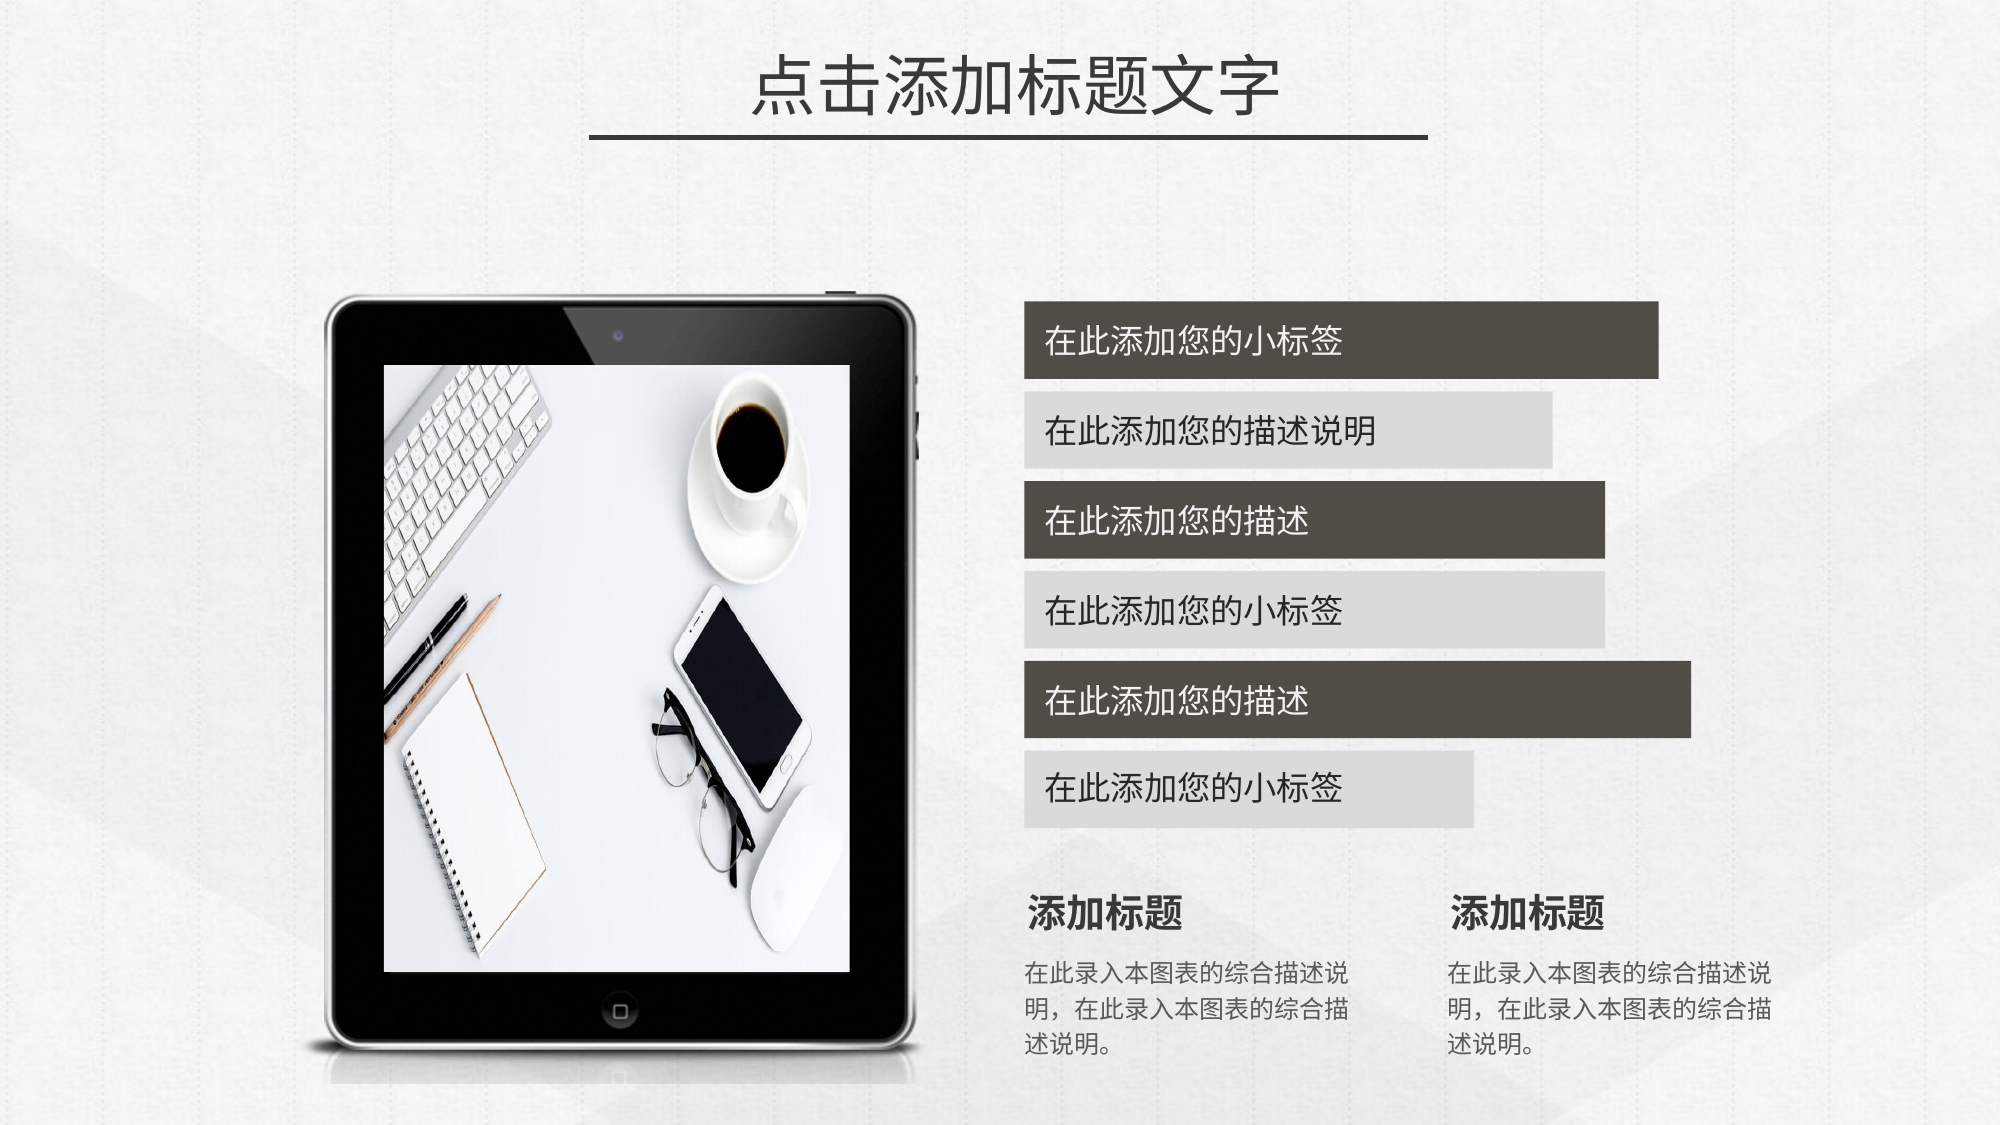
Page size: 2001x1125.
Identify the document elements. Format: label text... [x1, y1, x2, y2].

text_box 在此录入本图表的综合描述说明，在此录入本图表的综合描述说明。 [1009, 943, 1383, 1067]
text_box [561, 36, 1472, 138]
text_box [1024, 750, 1475, 829]
text_box 在此录入本图表的综合描述说明，在此录入本图表的综合描述说明。 [1432, 943, 1806, 1067]
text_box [1024, 481, 1606, 559]
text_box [1024, 570, 1606, 649]
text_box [1024, 301, 1659, 379]
picture [0, 0, 2000, 1125]
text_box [1024, 391, 1553, 469]
text_box 添加标题 [1012, 880, 1198, 943]
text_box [287, 268, 946, 1084]
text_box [1024, 660, 1692, 739]
text_box 添加标题 [1435, 880, 1621, 943]
